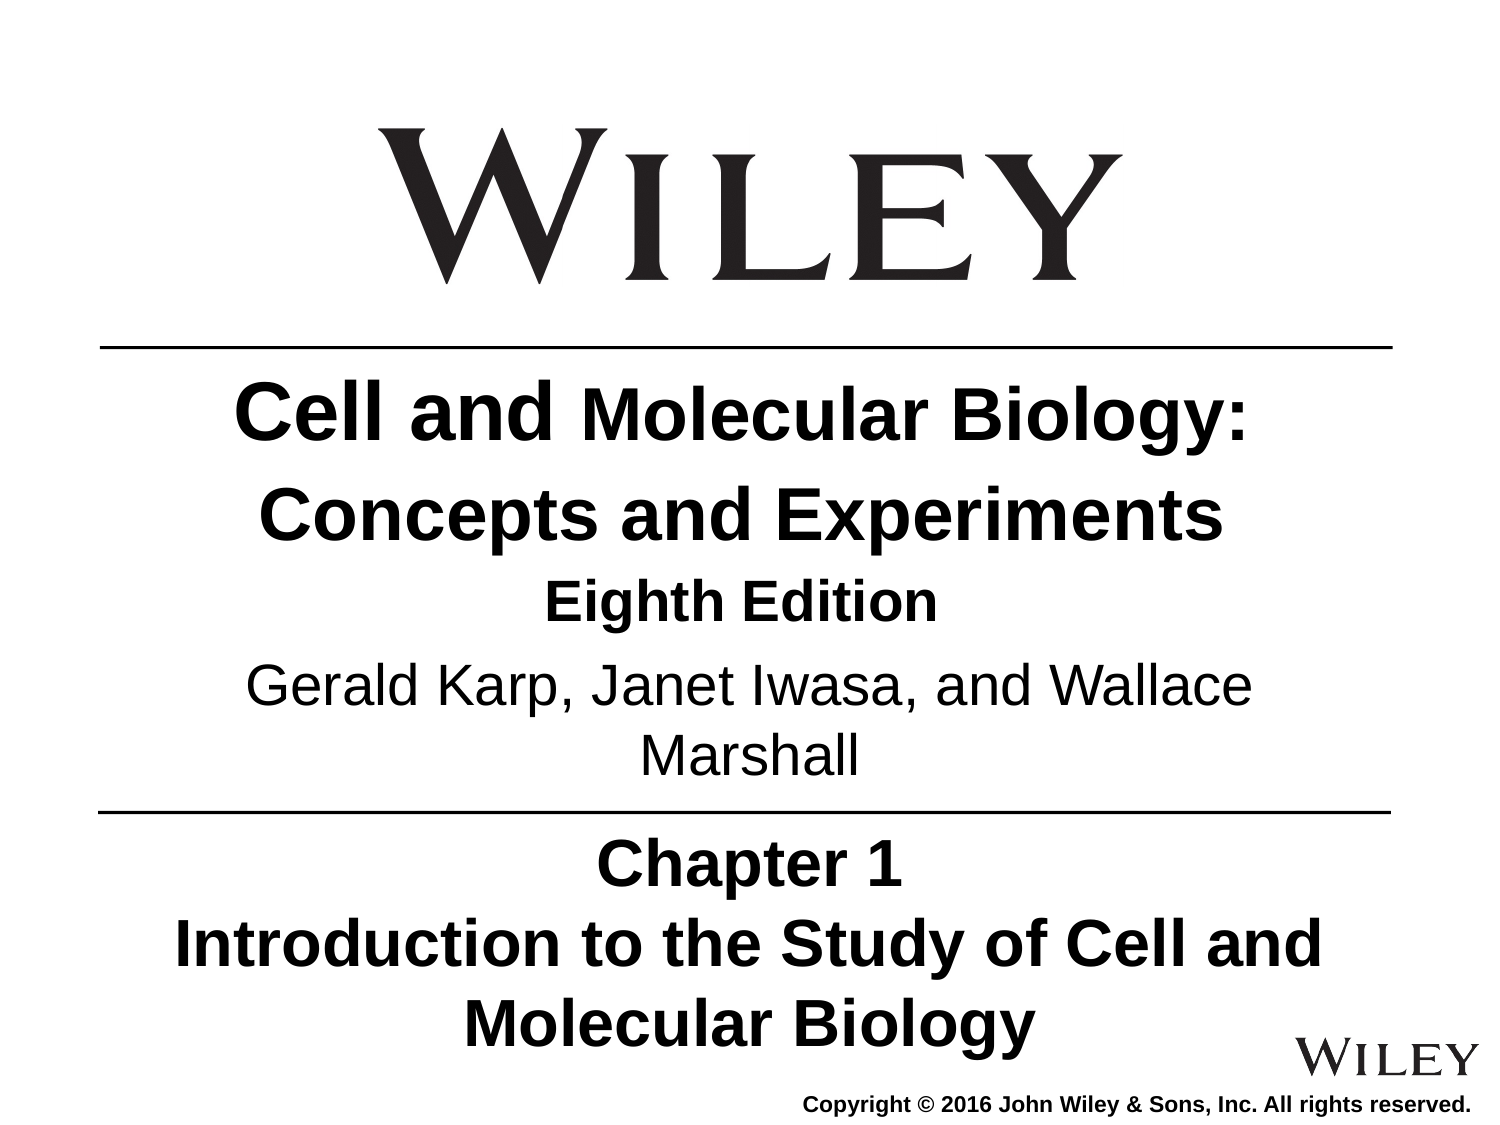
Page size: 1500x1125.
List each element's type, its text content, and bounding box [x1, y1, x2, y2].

text_box Cell and Molecular Biology: Concepts and Experiments Eighth Edition [85, 339, 1399, 640]
picture [376, 124, 1124, 287]
footer Copyright © 2016 John Wiley & Sons, Inc. All rights reserved. [512, 1065, 1488, 1125]
picture [1292, 1035, 1480, 1065]
text_box Gerald Karp, Janet Iwasa, and Wallace Marshall [220, 639, 1280, 795]
text_box Chapter 1 Introduction to the Study of Cell and Molecular Biology [81, 812, 1419, 1062]
